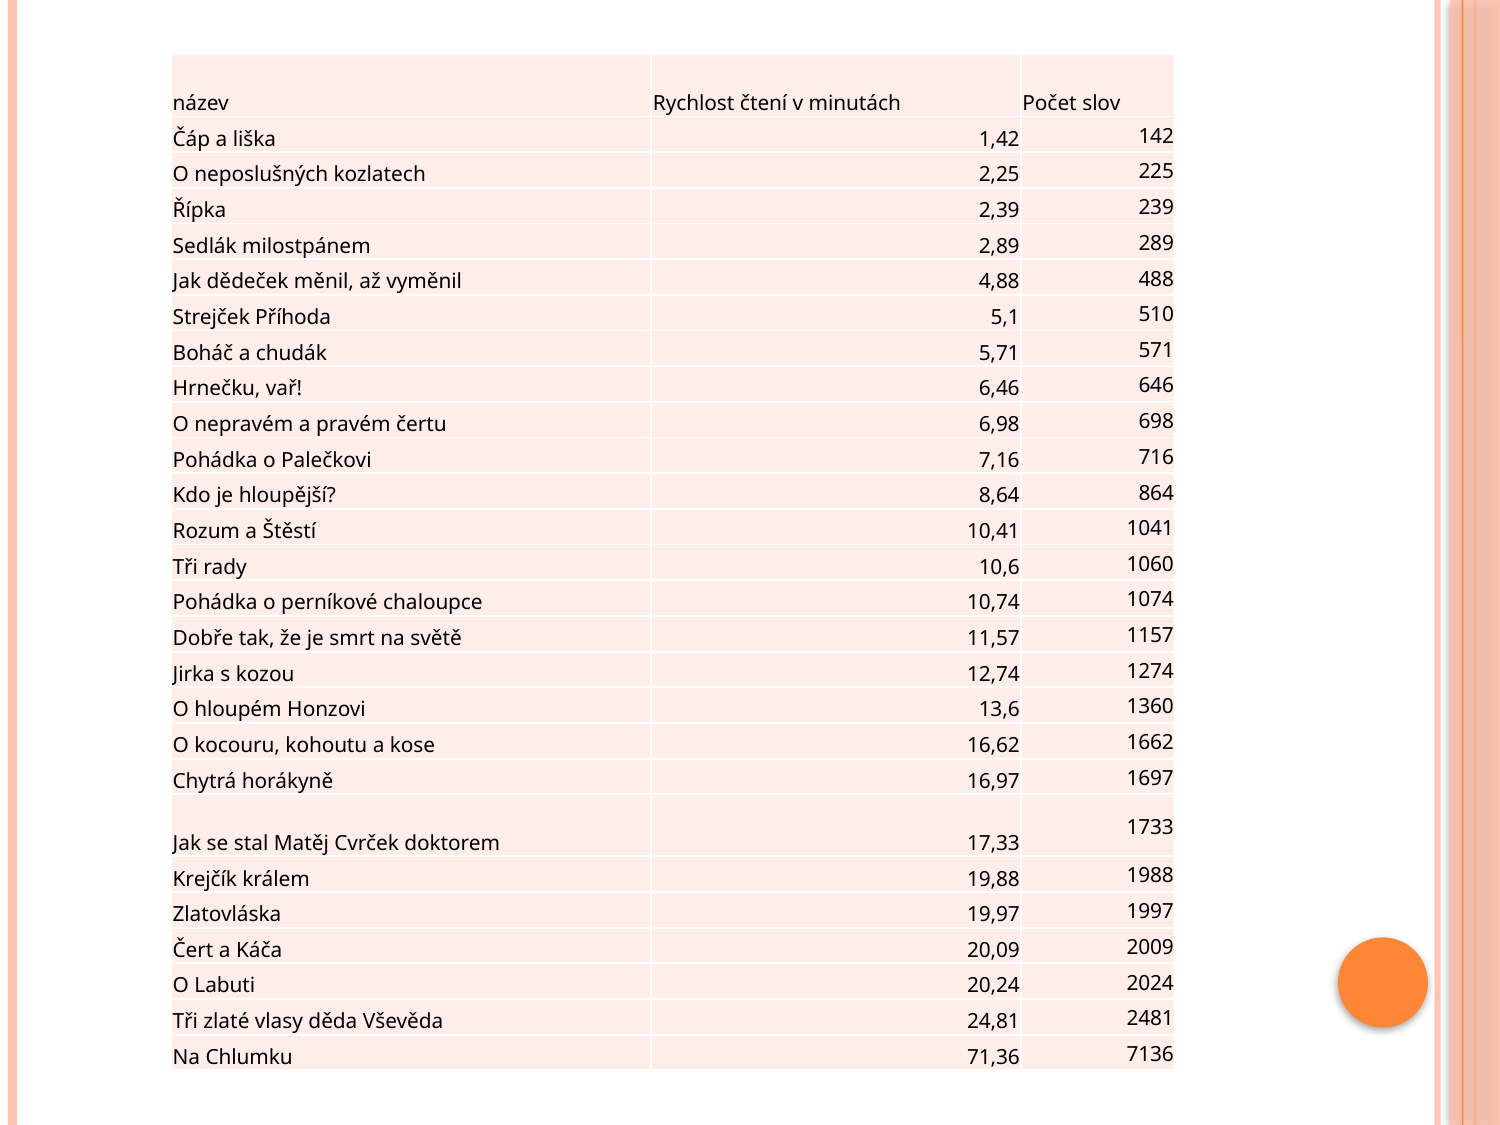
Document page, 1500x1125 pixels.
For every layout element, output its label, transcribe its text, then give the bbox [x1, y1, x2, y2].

table_header Počet slov [1022, 55, 1174, 116]
table_cell 8,64 [652, 474, 1020, 508]
table_cell 289 [1022, 224, 1174, 258]
table_cell 1697 [1022, 760, 1174, 793]
table_cell 864 [1022, 474, 1174, 508]
table_cell 10,74 [652, 581, 1020, 615]
table_cell 1041 [1022, 510, 1174, 544]
table_cell 19,88 [652, 857, 1020, 891]
table_cell 10,6 [652, 545, 1020, 579]
table_cell 646 [1022, 367, 1174, 401]
table_cell 1733 [1022, 795, 1174, 855]
table_cell Jak se stal Matěj Cvrček doktorem [172, 795, 650, 855]
table_cell O nepravém a pravém čertu [172, 403, 650, 437]
table_cell 16,97 [652, 760, 1020, 793]
table_cell Strejček Příhoda [172, 296, 650, 330]
table_cell 142 [1022, 117, 1174, 151]
table_cell 1988 [1022, 857, 1174, 891]
table_cell 17,33 [652, 795, 1020, 855]
table_cell 12,74 [652, 653, 1020, 686]
table_cell O kocouru, kohoutu a kose [172, 724, 650, 758]
table_cell Řípka [172, 189, 650, 223]
table_cell 10,41 [652, 510, 1020, 544]
table_header název [172, 55, 650, 116]
table_cell 1060 [1022, 545, 1174, 579]
table_cell 6,46 [652, 367, 1020, 401]
table_cell 571 [1022, 331, 1174, 365]
table_cell Pohádka o Palečkovi [172, 438, 650, 472]
table_header Rychlost čtení v minutách [652, 55, 1020, 116]
table_cell Čáp a liška [172, 117, 650, 151]
table_cell 239 [1022, 189, 1174, 223]
table_cell 1,42 [652, 117, 1020, 151]
table_cell 19,97 [652, 893, 1020, 927]
table_cell Zlatovláska [172, 893, 650, 927]
table_cell 20,09 [652, 929, 1020, 962]
table_cell 5,1 [652, 296, 1020, 330]
table_cell 5,71 [652, 331, 1020, 365]
table_cell 24,81 [652, 1000, 1020, 1034]
table_cell Dobře tak, že je smrt na světě [172, 617, 650, 651]
table_cell 1274 [1022, 653, 1174, 686]
table_cell 2,89 [652, 224, 1020, 258]
table_cell 6,98 [652, 403, 1020, 437]
table_cell Krejčík králem [172, 857, 650, 891]
table_cell 1662 [1022, 724, 1174, 758]
table_cell Tři zlaté vlasy děda Vševěda [172, 1000, 650, 1034]
table_cell 13,6 [652, 688, 1020, 722]
table_cell Boháč a chudák [172, 331, 650, 365]
table_cell Tři rady [172, 545, 650, 579]
table_cell 1360 [1022, 688, 1174, 722]
table_cell 1997 [1022, 893, 1174, 927]
table_cell Na Chlumku [172, 1036, 650, 1069]
table_cell Čert a Káča [172, 929, 650, 962]
table_cell 7,16 [652, 438, 1020, 472]
table_cell 698 [1022, 403, 1174, 437]
table_cell Rozum a Štěstí [172, 510, 650, 544]
table_cell Kdo je hloupější? [172, 474, 650, 508]
table_cell Jirka s kozou [172, 653, 650, 686]
table_cell 2,39 [652, 189, 1020, 223]
table_cell 2009 [1022, 929, 1174, 962]
table_cell O hloupém Honzovi [172, 688, 650, 722]
table_cell Chytrá horákyně [172, 760, 650, 793]
table_cell 2,25 [652, 153, 1020, 187]
table_cell 2024 [1022, 964, 1174, 998]
table_cell O Labuti [172, 964, 650, 998]
table_cell 71,36 [652, 1036, 1020, 1069]
table_cell Hrnečku, vař! [172, 367, 650, 401]
table_cell Pohádka o perníkové chaloupce [172, 581, 650, 615]
table_cell 7136 [1022, 1036, 1174, 1069]
table_cell 2481 [1022, 1000, 1174, 1034]
table_cell 510 [1022, 296, 1174, 330]
table_cell 4,88 [652, 260, 1020, 294]
table_cell 716 [1022, 438, 1174, 472]
table_cell 11,57 [652, 617, 1020, 651]
table_cell 225 [1022, 153, 1174, 187]
table_cell Jak dědeček měnil, až vyměnil [172, 260, 650, 294]
table_cell 1157 [1022, 617, 1174, 651]
table_cell 20,24 [652, 964, 1020, 998]
table_cell Sedlák milostpánem [172, 224, 650, 258]
table_cell 16,62 [652, 724, 1020, 758]
table_cell 1074 [1022, 581, 1174, 615]
table_cell 488 [1022, 260, 1174, 294]
table_cell O neposlušných kozlatech [172, 153, 650, 187]
